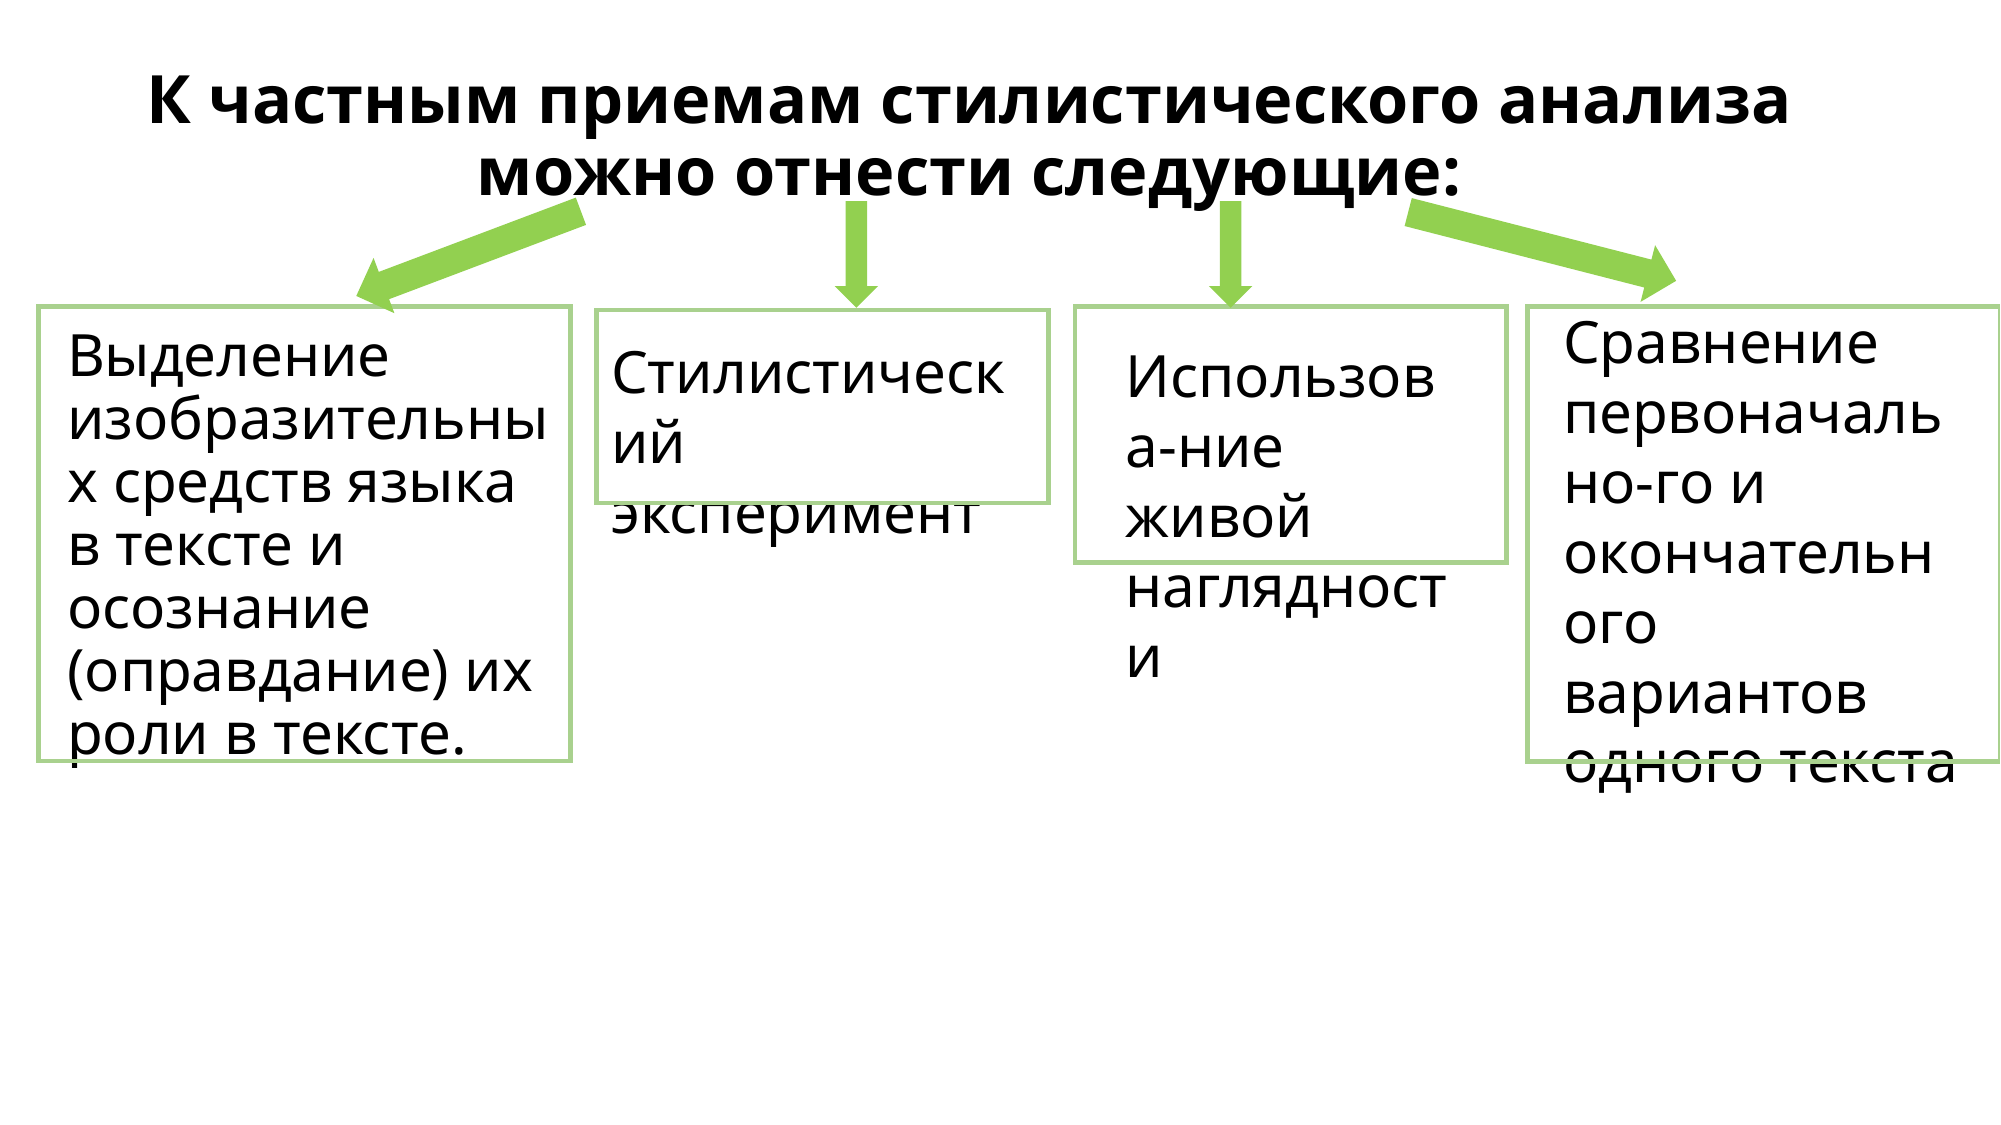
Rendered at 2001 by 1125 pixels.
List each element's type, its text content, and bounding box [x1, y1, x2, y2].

text_box [38, 305, 571, 762]
text_box [834, 201, 879, 308]
text_box Сравнение первоначально-го и окончательного вариантов одного текста [1548, 297, 1979, 305]
text_box [1208, 201, 1253, 306]
text_box [356, 197, 587, 314]
text_box [1404, 198, 1677, 302]
title К частным приемам стилистического анализа можно отнести следующие: [38, 50, 1900, 225]
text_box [1074, 306, 1507, 563]
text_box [596, 309, 1049, 504]
text_box [1526, 305, 2000, 762]
text_box Сравнение первоначально-го и окончательного вариантов одного текста [1548, 762, 1979, 802]
